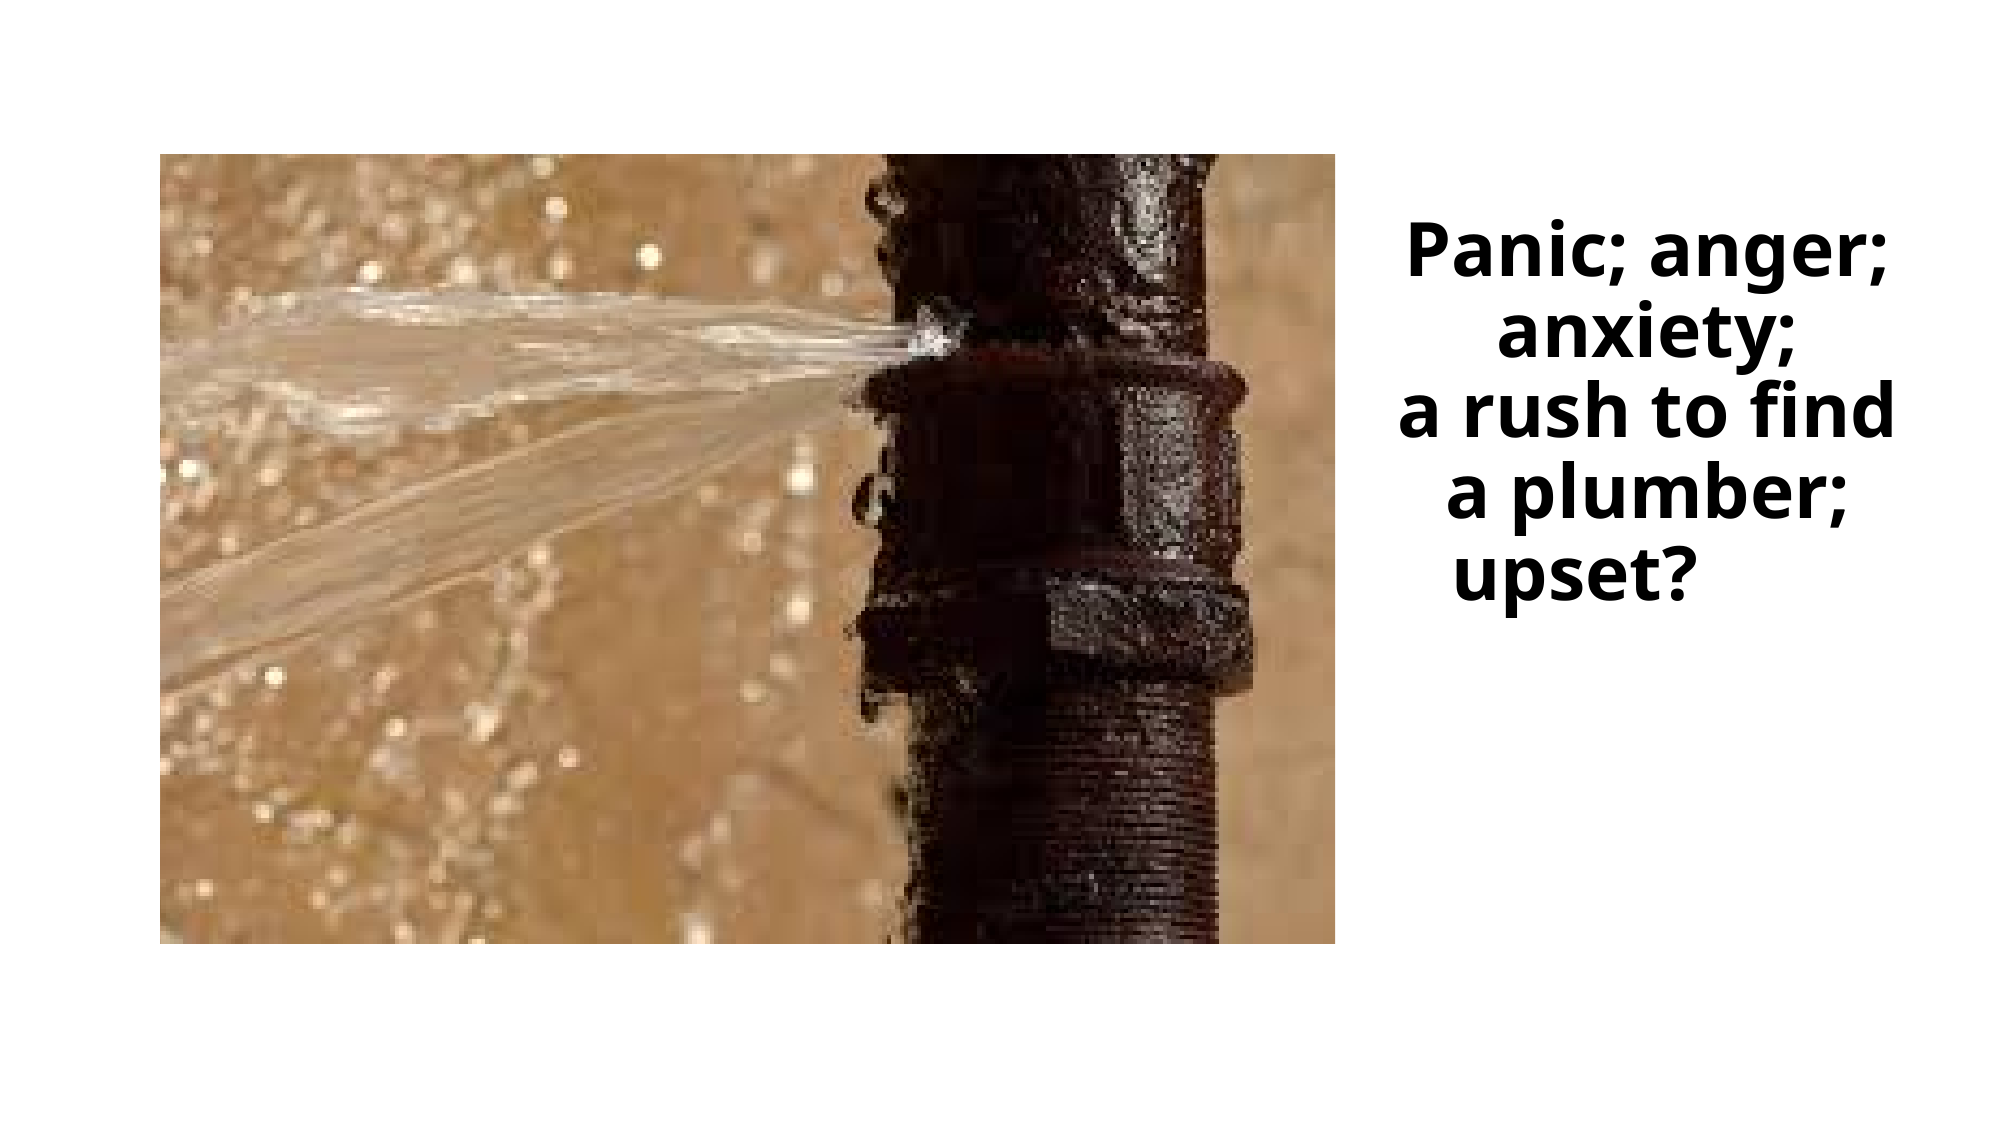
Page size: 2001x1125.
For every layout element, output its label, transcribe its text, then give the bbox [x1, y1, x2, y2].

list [160, 154, 1336, 944]
title What would Panic; anger; anxiety; a rush to find a plumber; upset? the reaction if this happened in your house? [1374, 101, 1921, 888]
